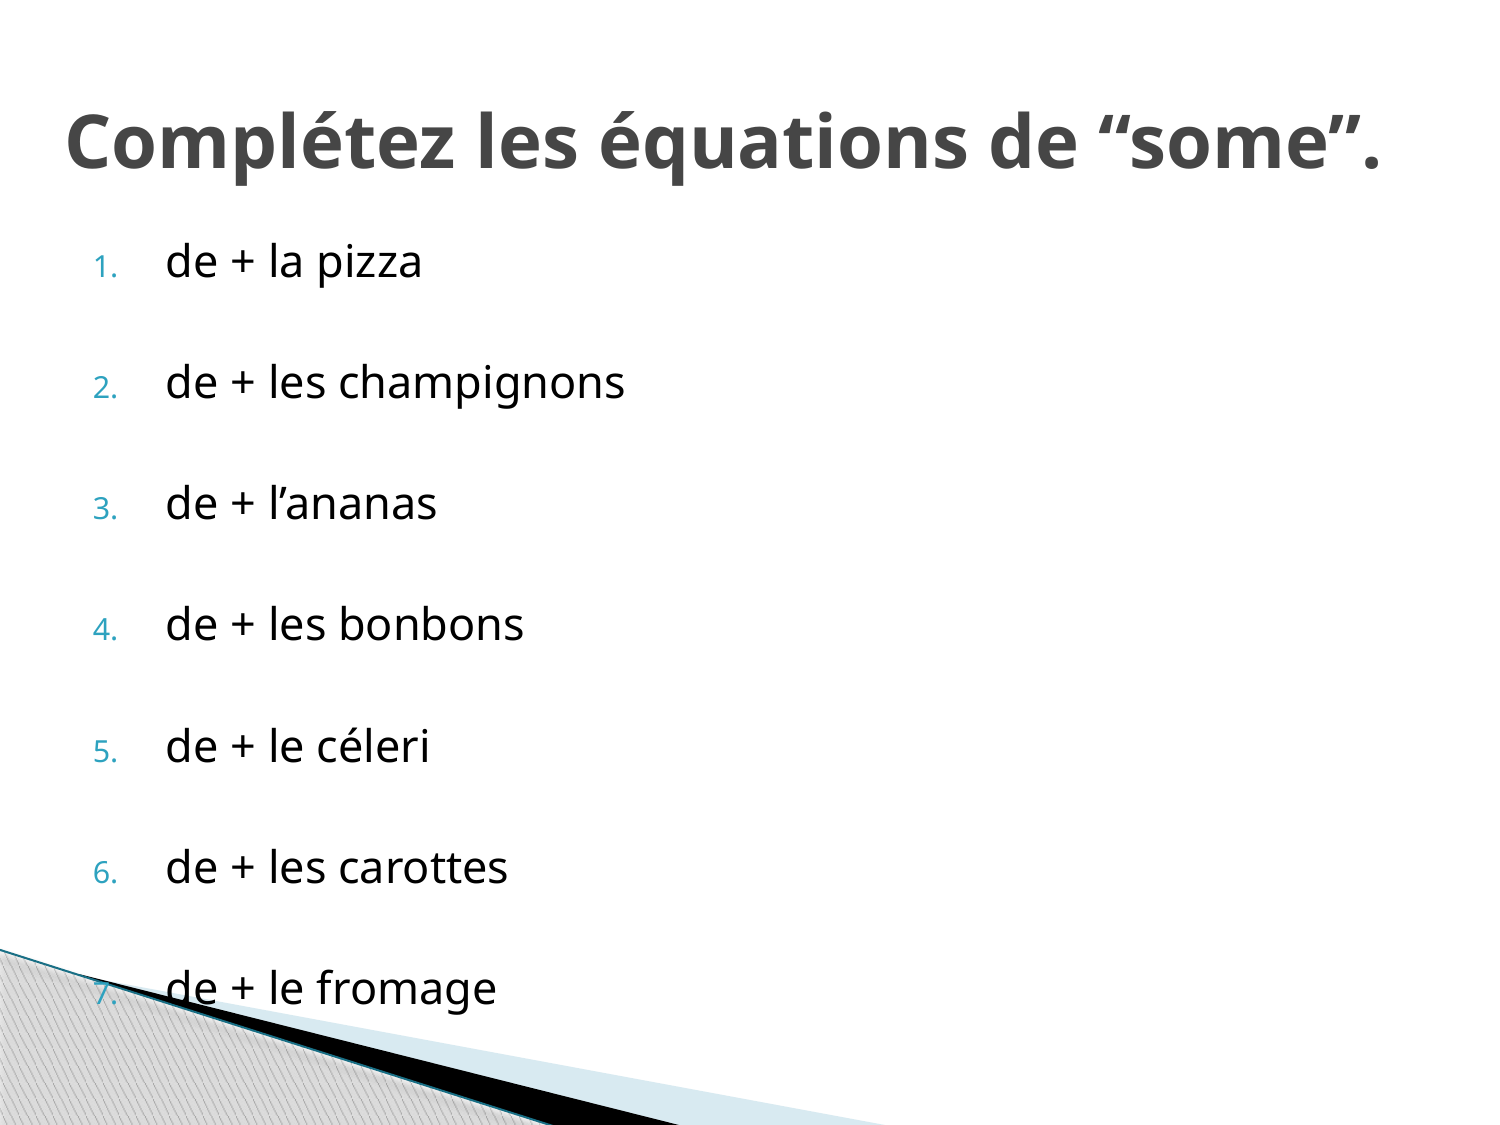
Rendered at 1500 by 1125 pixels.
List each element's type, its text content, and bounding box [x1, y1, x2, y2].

list de + la pizza de + les champignons de + l’ananas de + les bonbons de + le céleri de + les carottes de + le fromage [62, 233, 1300, 1025]
title Complétez les équations de “some”. [50, 45, 1438, 233]
